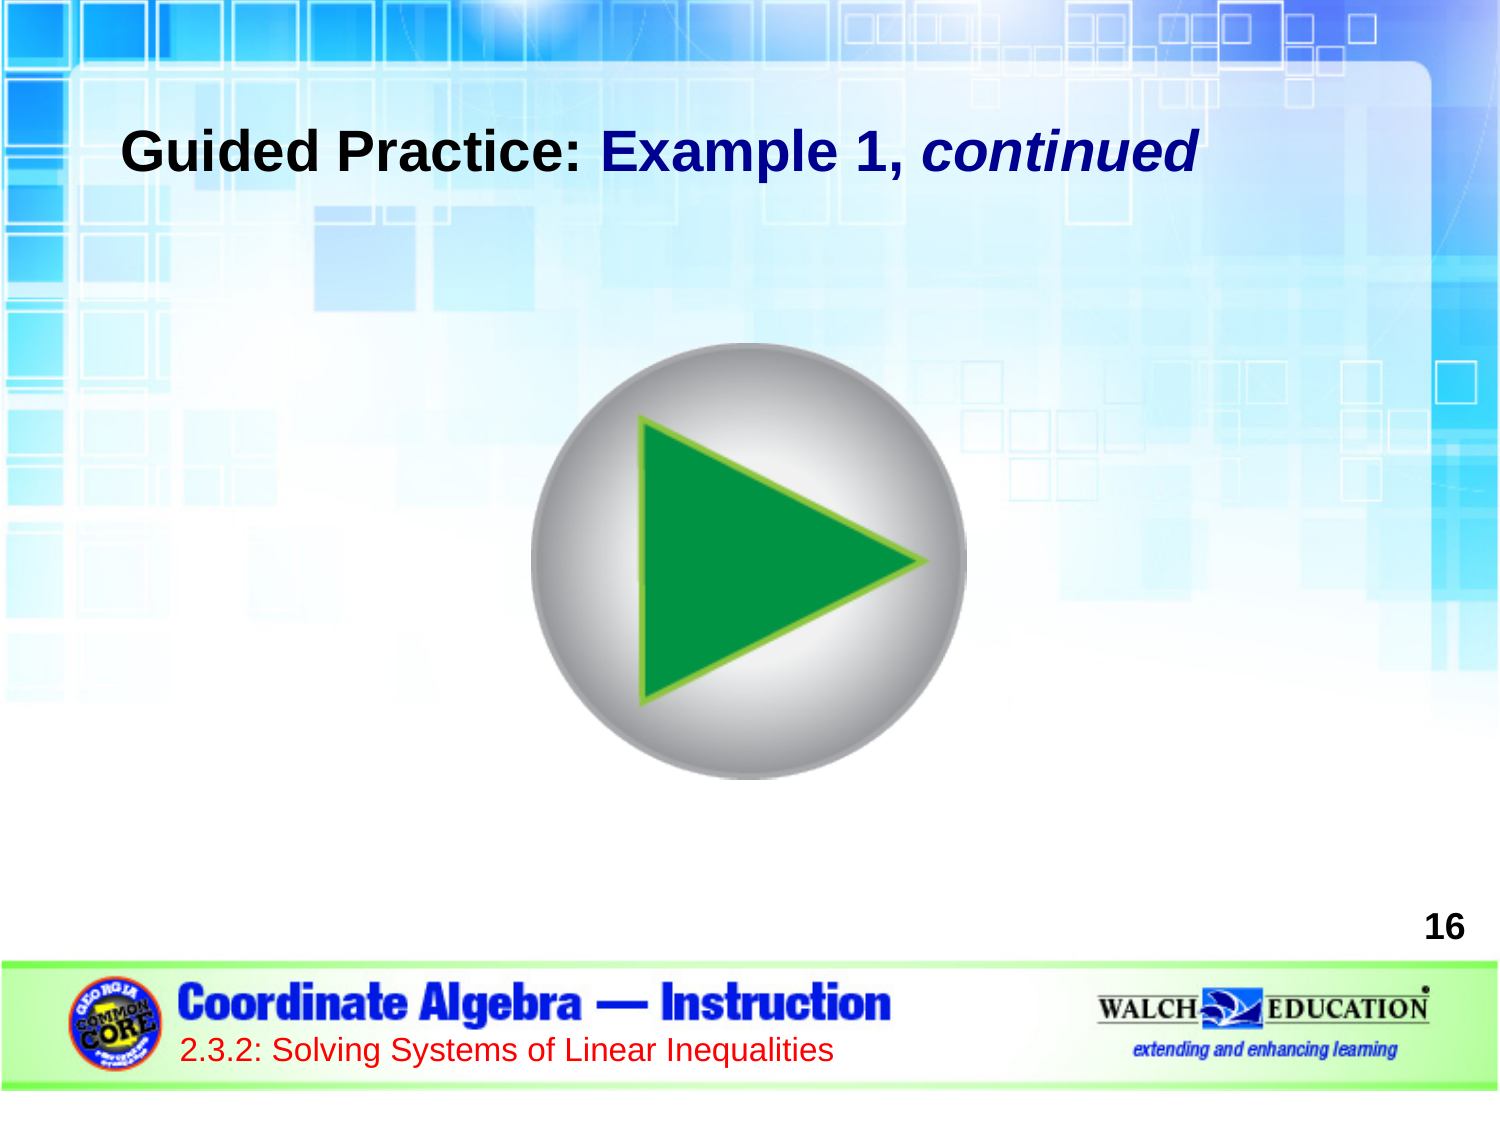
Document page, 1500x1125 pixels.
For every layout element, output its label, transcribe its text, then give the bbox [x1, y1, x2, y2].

list 2.3.2: Solving Systems of Linear Inequalities [164, 1020, 1072, 1064]
subtitle Guided Practice: Example 1, continued [105, 105, 1394, 925]
slide_number 16 [1361, 901, 1481, 949]
picture [1, 0, 1500, 1091]
